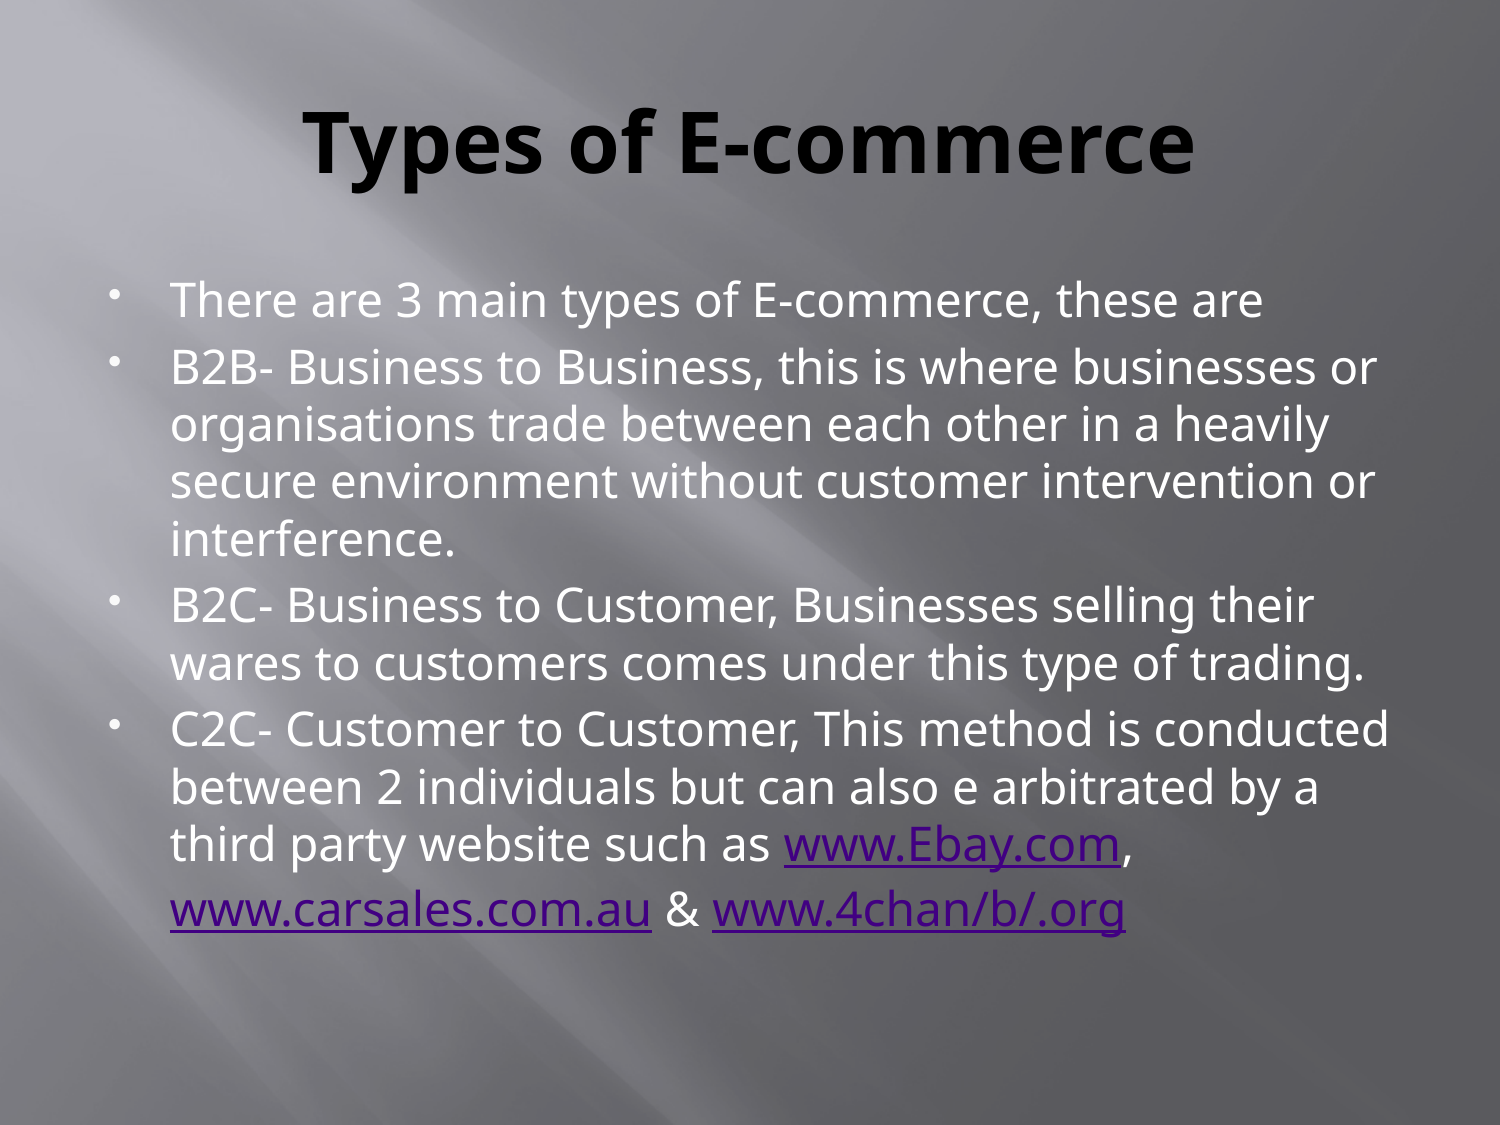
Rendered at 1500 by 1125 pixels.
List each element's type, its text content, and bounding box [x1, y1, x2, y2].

title Types of E-commerce [75, 45, 1425, 233]
list There are 3 main types of E-commerce, these are B2B- Business to Business, this is where businesses or organisations trade between each other in a heavily secure environment without customer intervention or interference. B2C- Business to Customer, Businesses selling their wares to customers comes under this type of trading. C2C- Customer to Customer, This method is conducted between 2 individuals but can also e arbitrated by a third party website such as www.Ebay.com, www.carsales.com.au & www.4chan/b/.org [75, 262, 1425, 1035]
